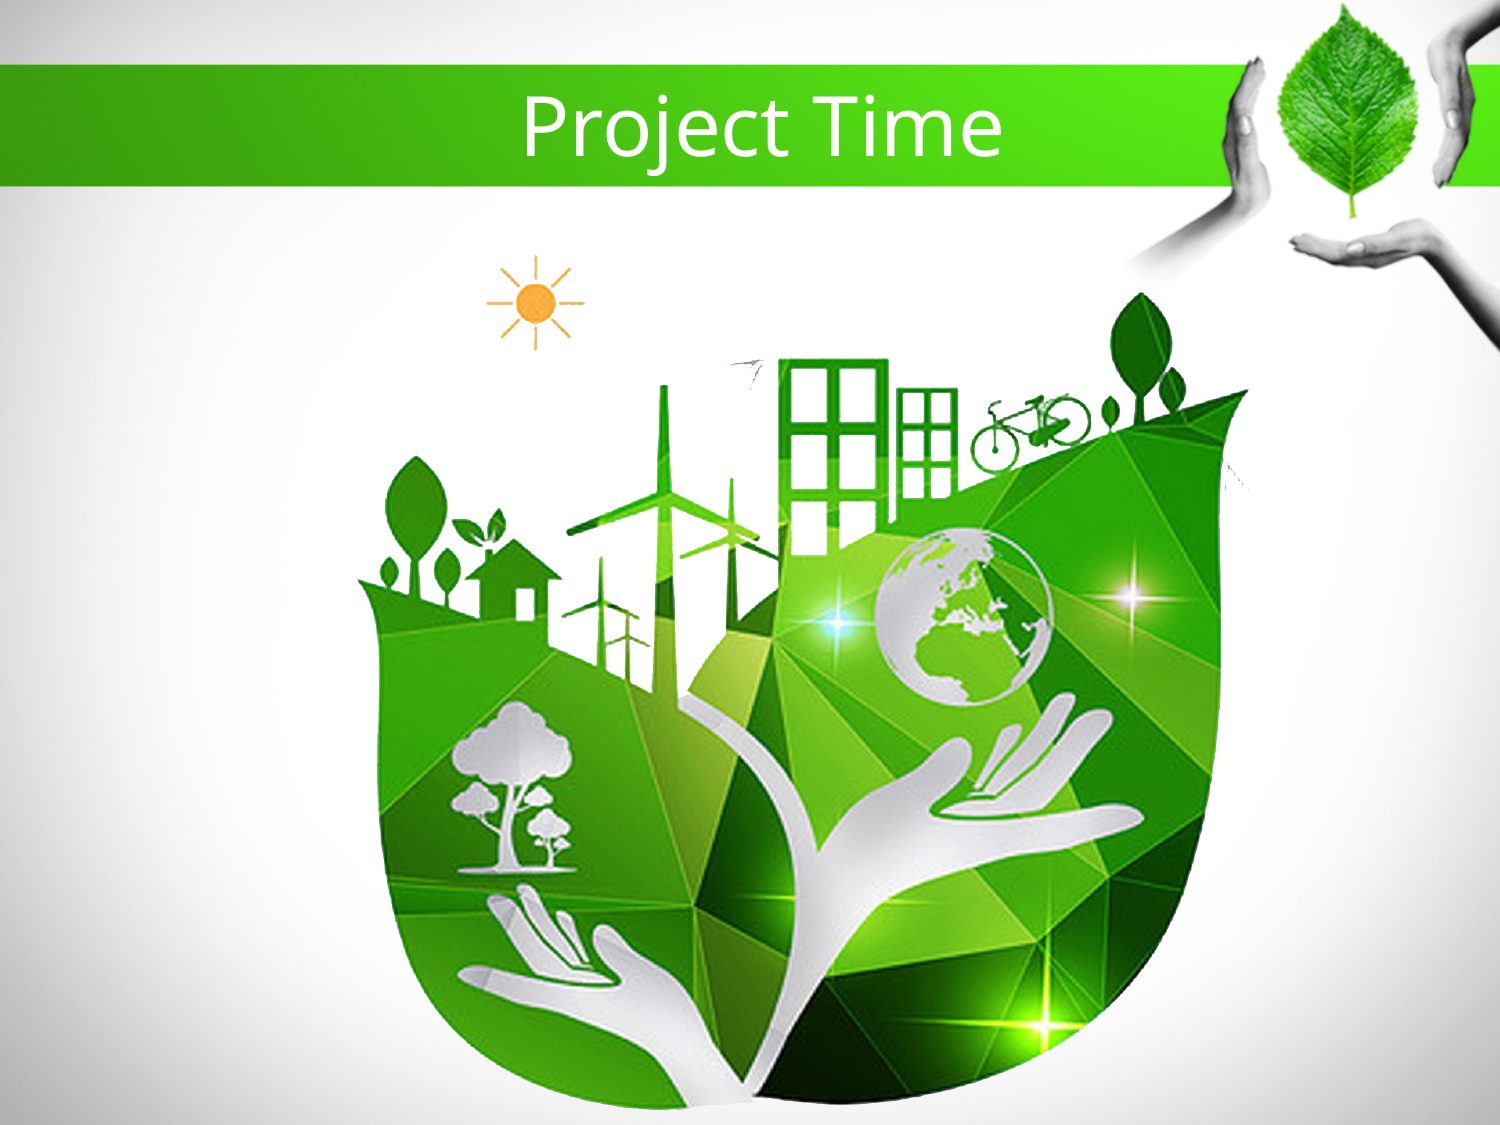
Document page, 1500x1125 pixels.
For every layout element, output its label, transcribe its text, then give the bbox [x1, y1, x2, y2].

picture [0, 0, 1500, 1125]
title Project Time [162, 64, 1363, 183]
